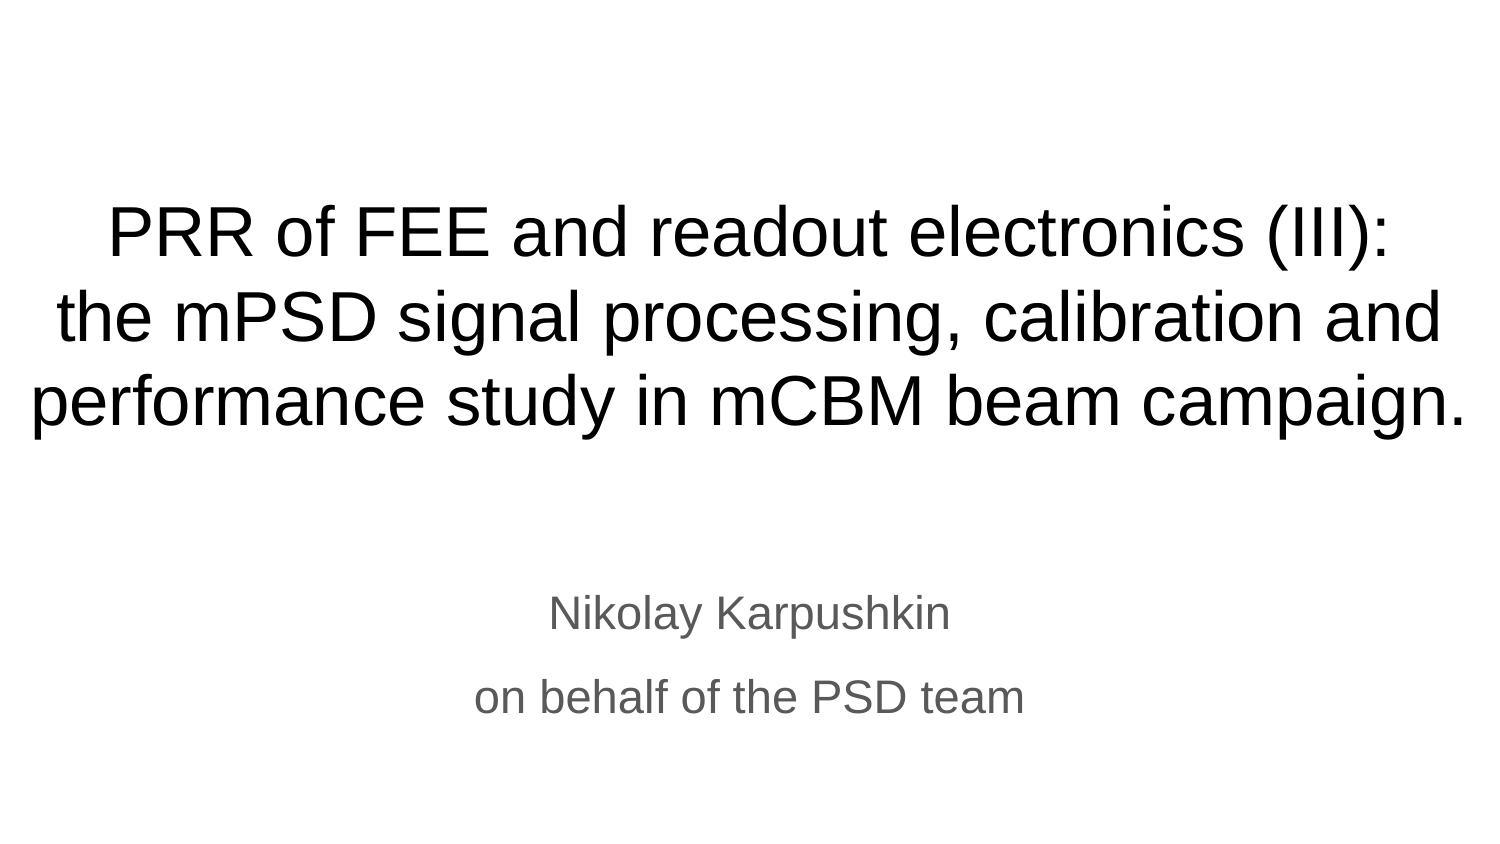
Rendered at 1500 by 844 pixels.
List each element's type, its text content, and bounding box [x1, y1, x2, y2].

subtitle Nikolay Karpushkin on behalf of the PSD team [51, 538, 1449, 708]
title PRR of FEE and readout electronics (III): the mPSD signal processing, calibration and performance study in mCBM beam campaign. [0, 143, 1500, 456]
